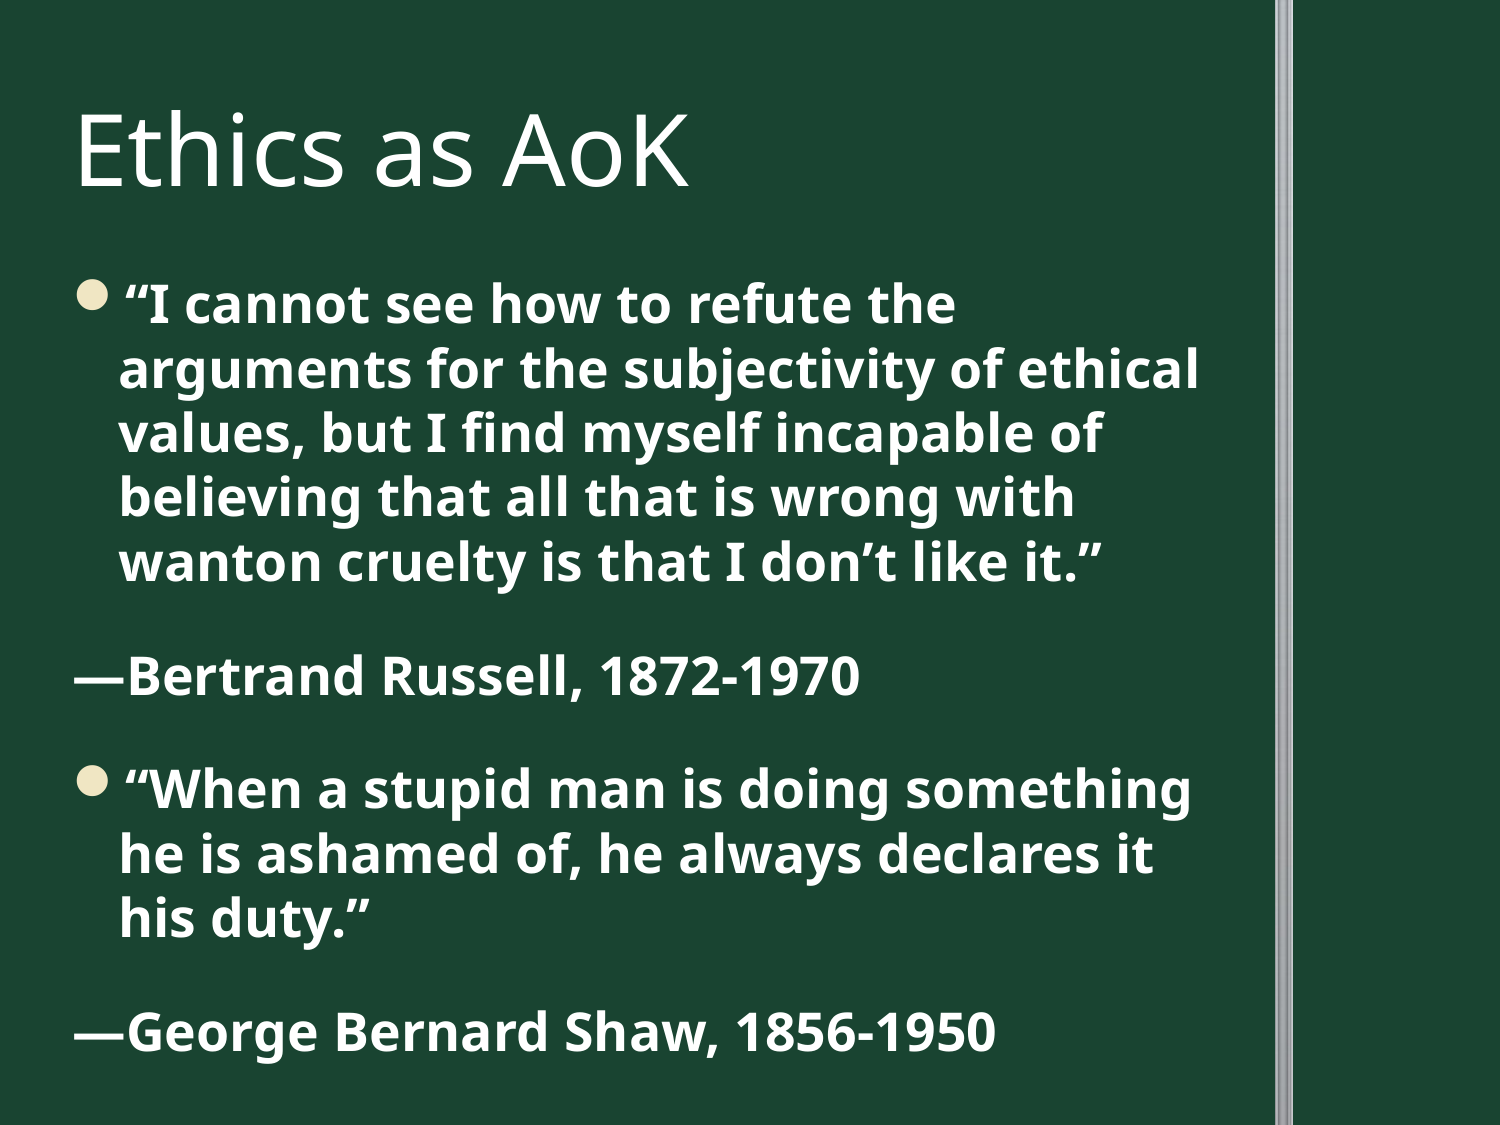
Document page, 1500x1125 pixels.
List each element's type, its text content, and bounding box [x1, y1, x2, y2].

list “I cannot see how to refute the arguments for the subjectivity of ethical values, but I find myself incapable of believing that all that is wrong with wanton cruelty is that I don’t like it.” —Bertrand Russell, 1872-1970 “When a stupid man is doing something he is ashamed of, he always declares it his duty.” —George Bernard Shaw, 1856-1950 [57, 262, 1220, 1082]
picture [1275, 0, 1293, 1125]
title Ethics as AoK [57, 86, 1220, 207]
